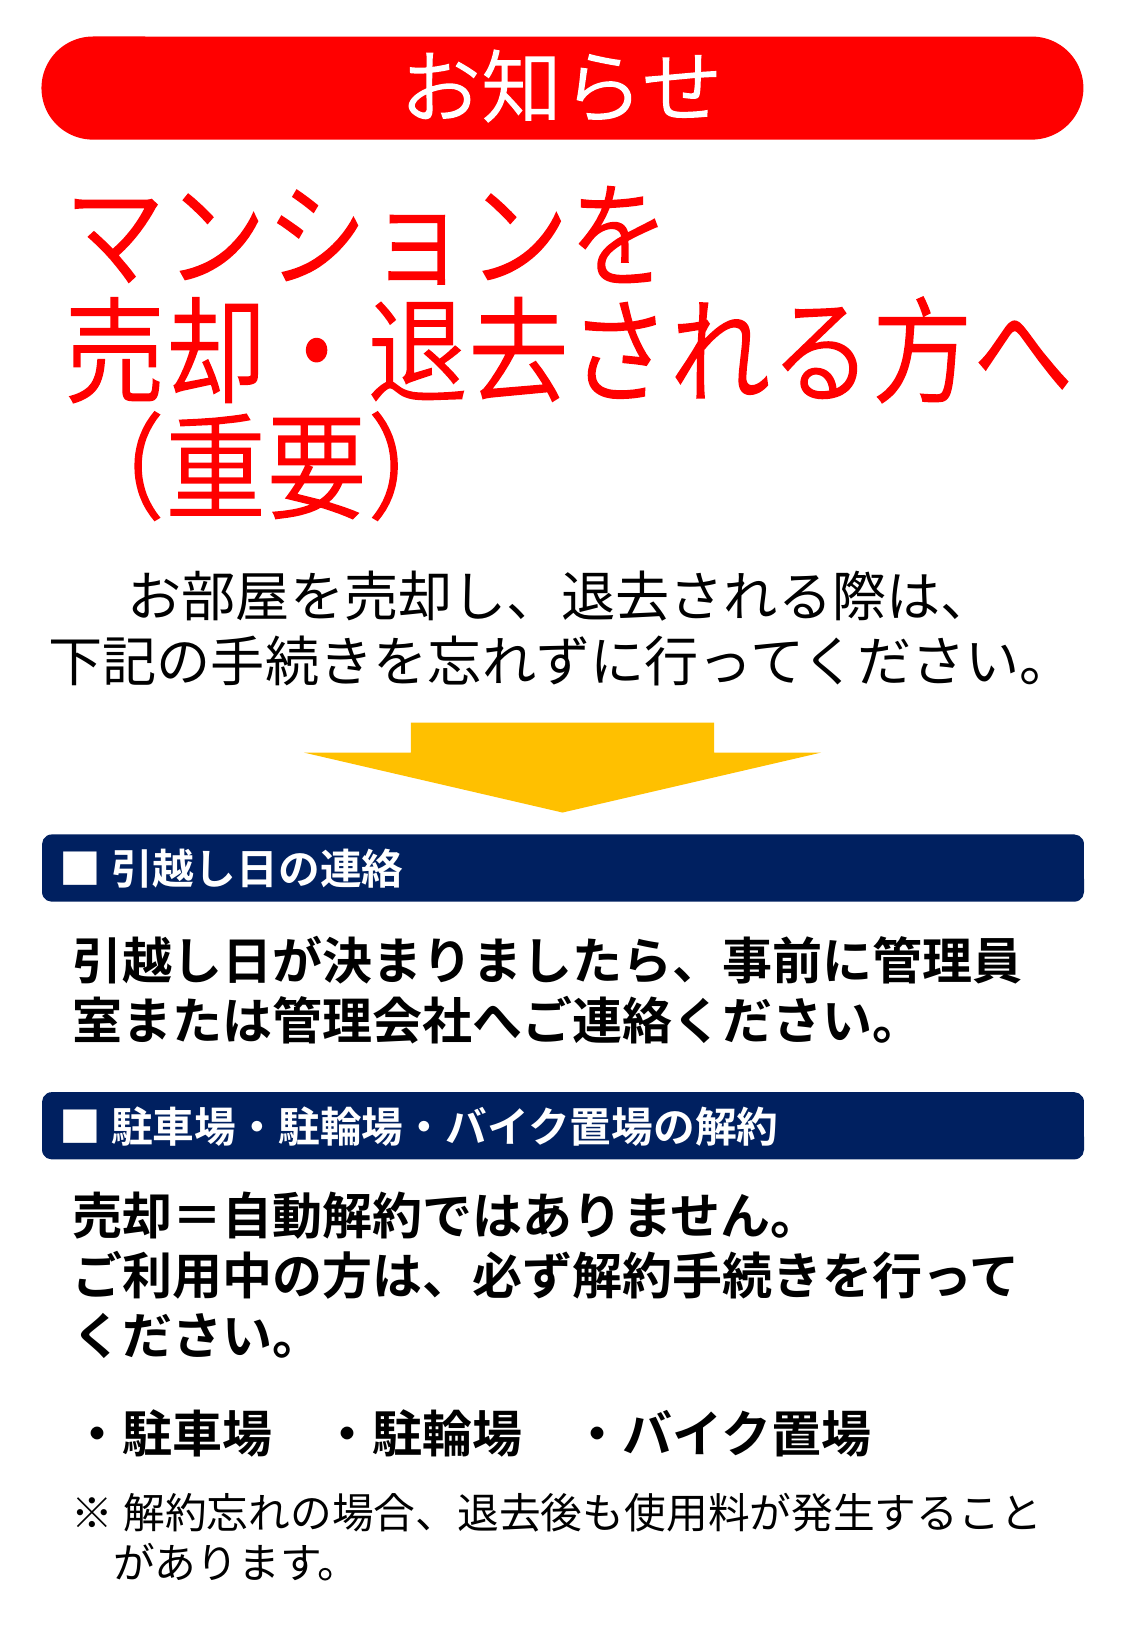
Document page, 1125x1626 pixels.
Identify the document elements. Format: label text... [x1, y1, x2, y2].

text_box [301, 720, 824, 815]
text_box [39, 34, 1086, 142]
text_box 引越し日が決まりましたら、事前に管理員室または管理会社へご連絡ください。 [57, 921, 1083, 1057]
text_box お部屋を売却し、退去される際は、 下記の手続きを忘れずに行ってください。 [23, 554, 1100, 700]
text_box ※解約忘れの場合、退去後も使用料が発生すること があります。 [56, 1479, 1069, 1595]
text_box ・駐車場 ・駐輪場 ・バイク置場 [57, 1395, 1069, 1471]
text_box ■引越し日の連絡 [39, 832, 1087, 904]
text_box 売却＝自動解約ではありません。 ご利用中の方は、必ず解約手続きを行ってください。 [57, 1177, 1069, 1372]
text_box ■駐車場・駐輪場・バイク置場の解約 [39, 1090, 1087, 1162]
